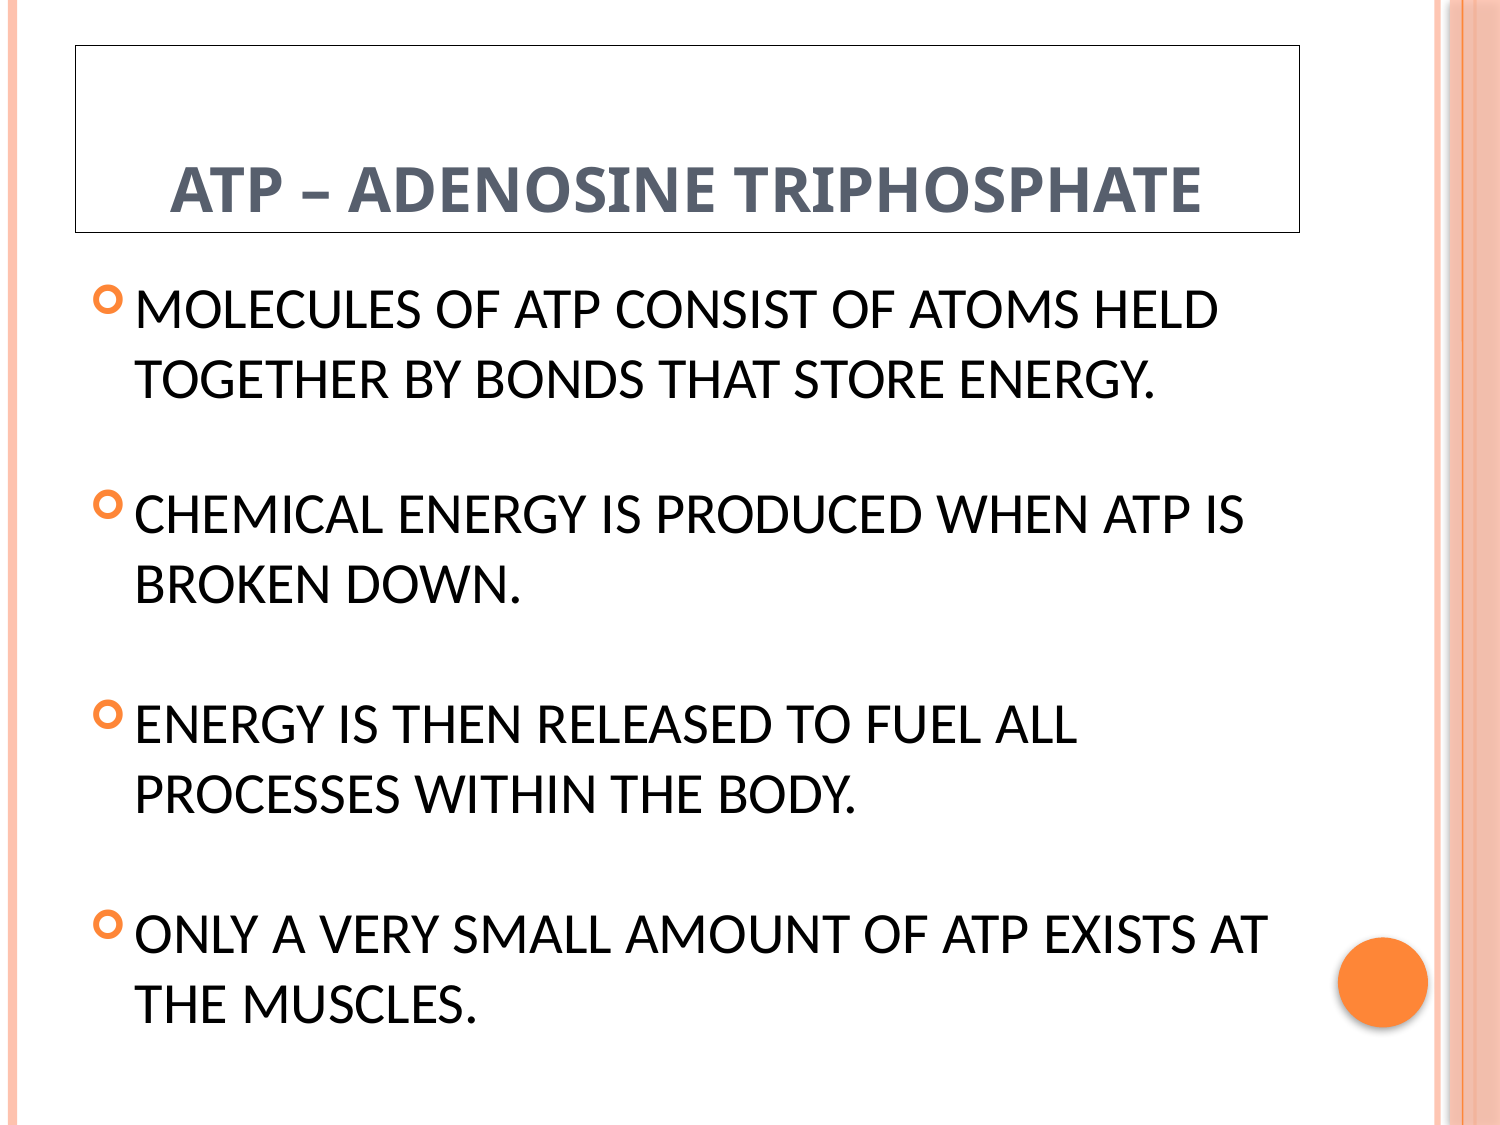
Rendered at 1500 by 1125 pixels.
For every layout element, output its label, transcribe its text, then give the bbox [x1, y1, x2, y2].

list MOLECULES OF ATP CONSIST OF ATOMS HELD TOGETHER BY BONDS THAT STORE ENERGY. CHEMICAL ENERGY IS PRODUCED WHEN ATP IS BROKEN DOWN. ENERGY IS THEN RELEASED TO FUEL ALL PROCESSES WITHIN THE BODY. ONLY A VERY SMALL AMOUNT OF ATP EXISTS AT THE MUSCLES. [75, 262, 1300, 1062]
title ATP – ADENOSINE TRIPHOSPHATE [75, 45, 1300, 233]
